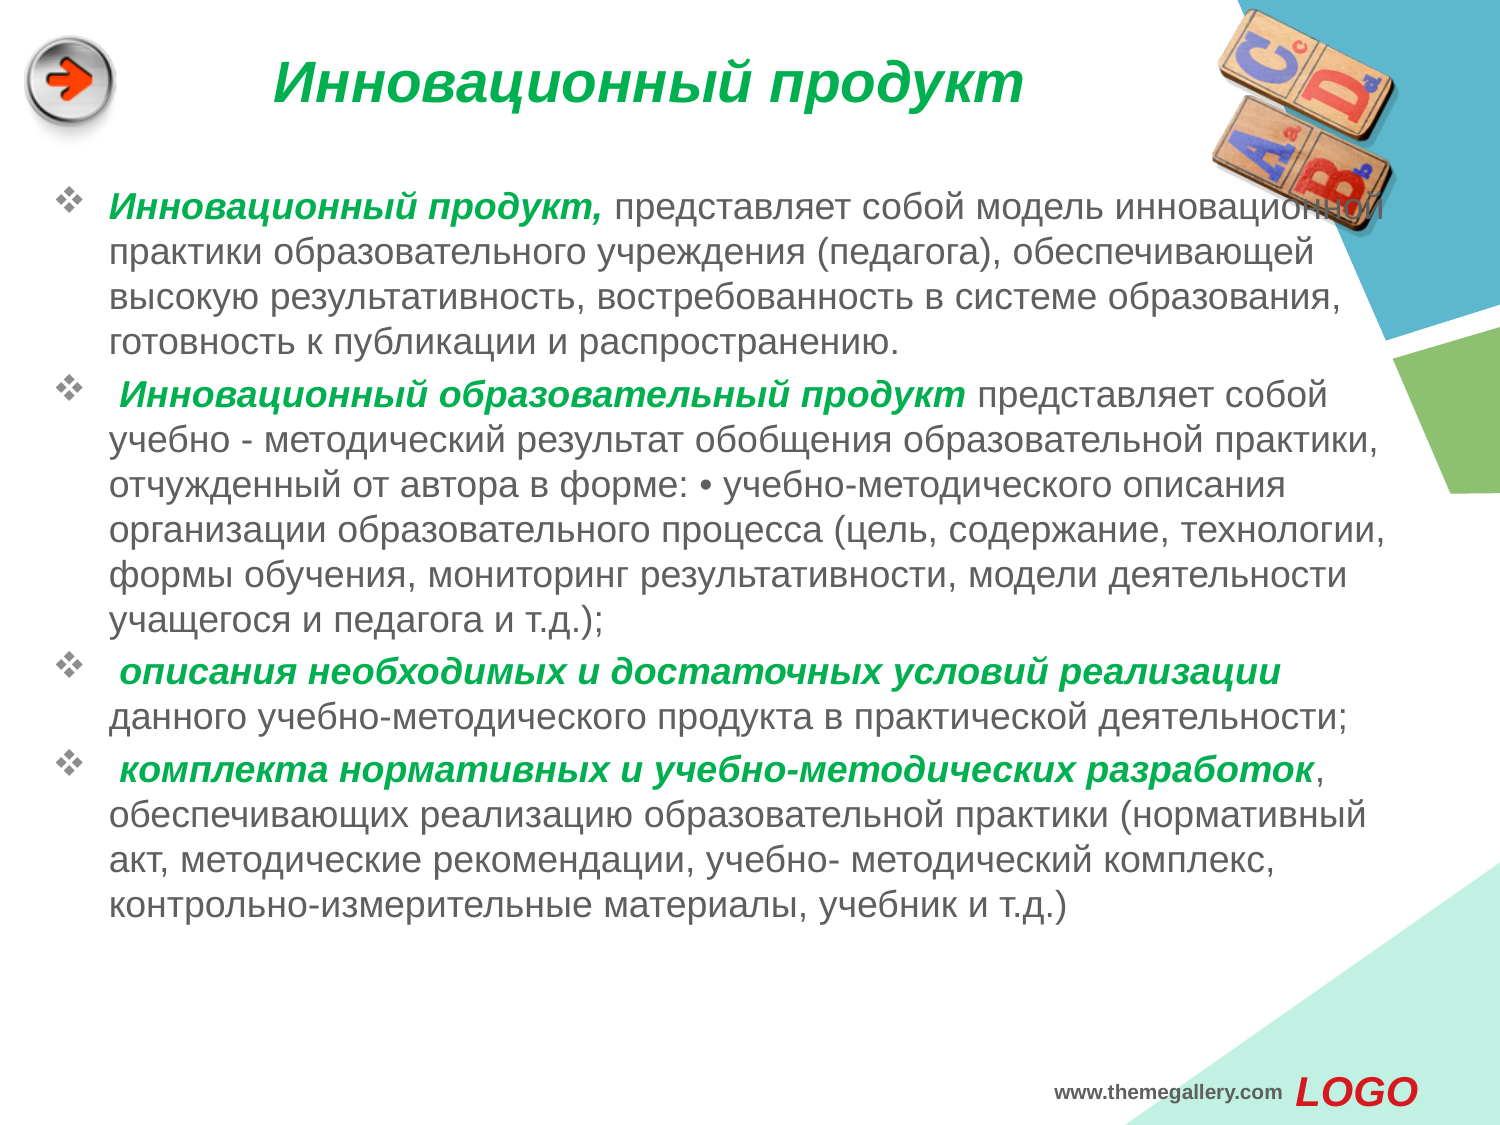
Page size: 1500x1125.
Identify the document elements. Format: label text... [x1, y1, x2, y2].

picture [24, 35, 118, 150]
list Инновационный продукт, представляет собой модель инновационной практики образовательного учреждения (педагога), обеспечивающей высокую результативность, востребованность в системе образования, готовность к публикации и распространению. Инновационный образовательный продукт представляет собой учебно - методический результат обобщения образовательной практики, отчужденный от автора в форме: • учебно-методического описания организации образовательного процесса (цель, содержание, технологии, формы обучения, мониторинг результативности, модели деятельности учащегося и педагога и т.д.); описания необходимых и достаточных условий реализации данного учебно-методического продукта в практической деятельности; комплекта нормативных и учебно-методических разработок, обеспечивающих реализацию образовательной практики (нормативный акт, методические рекомендации, учебно- методический комплекс, контрольно-измерительные материалы, учебник и т.д.) [37, 174, 1425, 1094]
footer www.themegallery.com [947, 1071, 1298, 1112]
picture [1212, 8, 1399, 174]
title Инновационный продукт [137, 32, 1163, 125]
